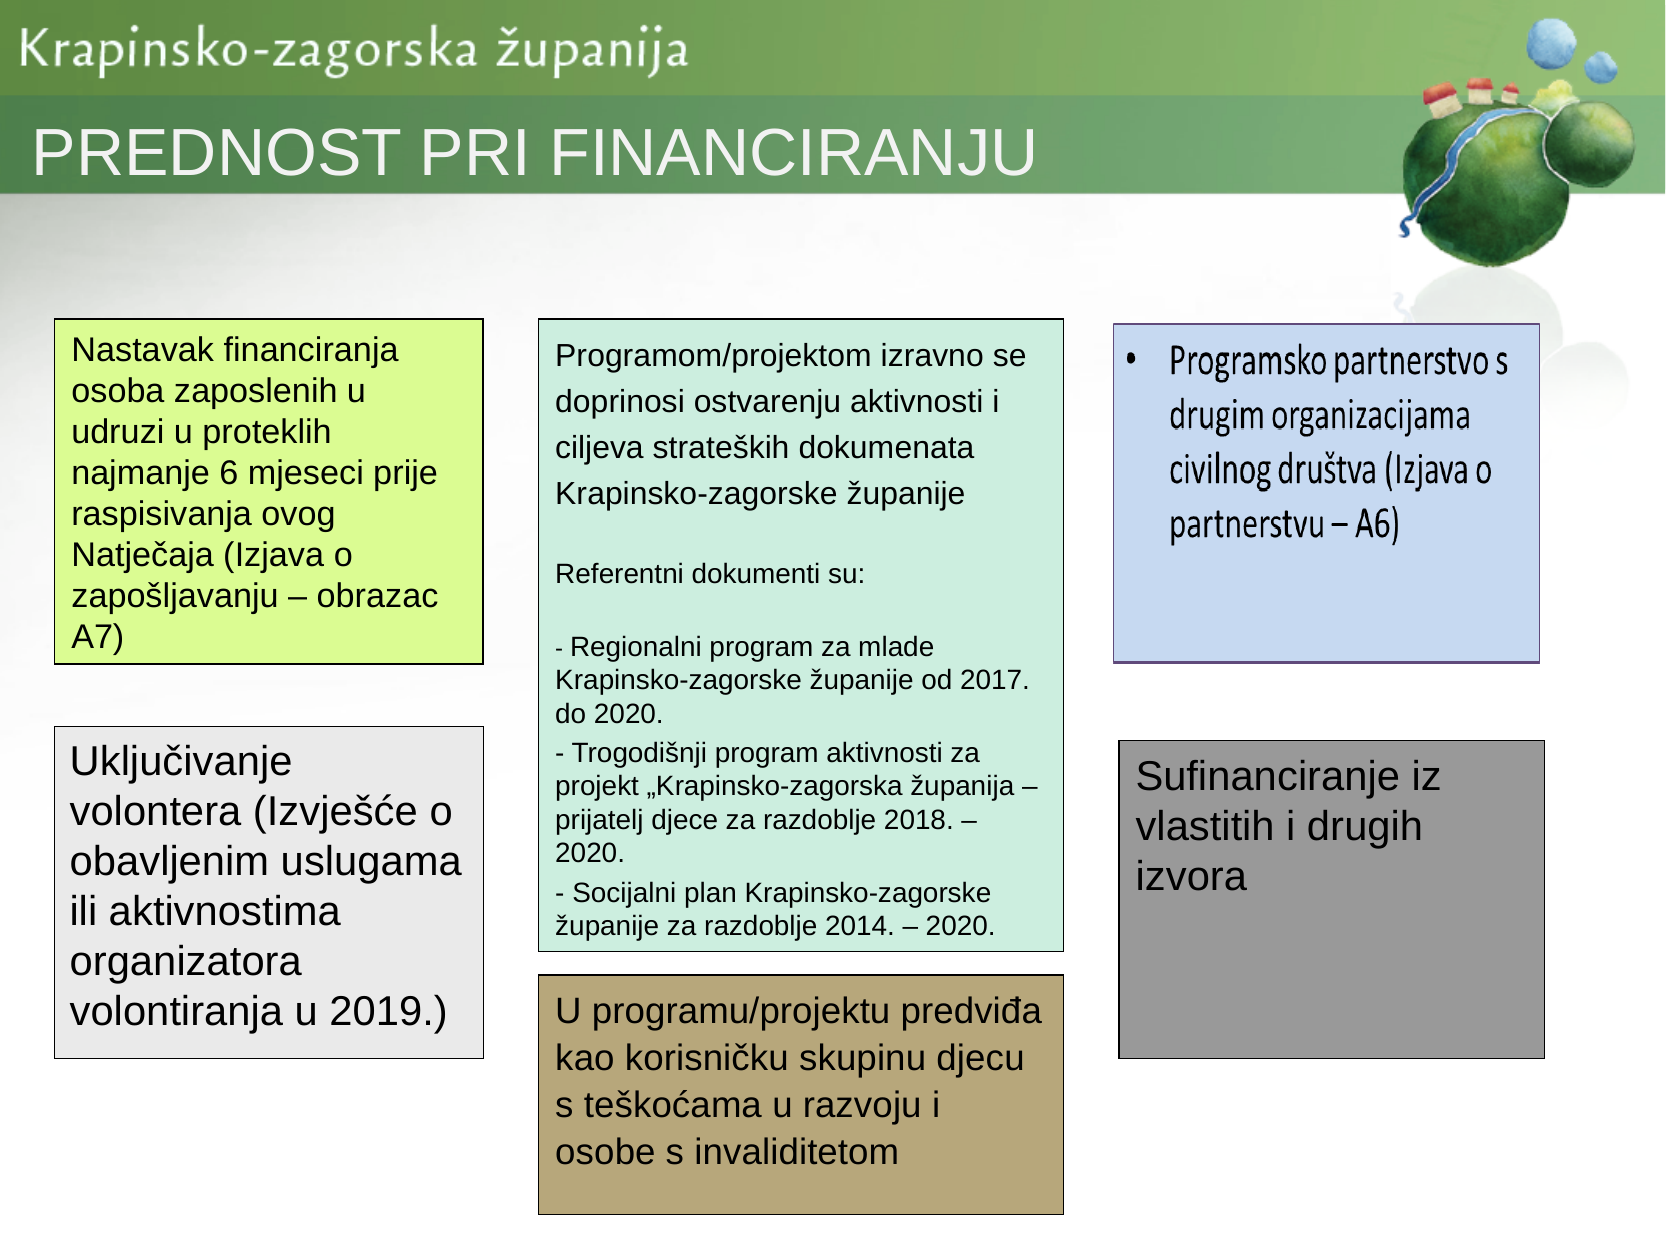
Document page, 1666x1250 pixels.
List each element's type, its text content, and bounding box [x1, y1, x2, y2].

list PREDNOST PRI FINANCIRANJU [14, 100, 1579, 1169]
text_box Programom/projektom izravno se doprinosi ostvarenju aktivnosti i ciljeva strateških dokumenata Krapinsko-zagorske županije Referentni dokumenti su: - Regionalni program za mlade Krapinsko-zagorske županije od 2017. do 2020. - Trogodišnji program aktivnosti za projekt „Krapinsko-zagorska županija – prijatelj djece za razdoblje 2018. – 2020. - Socijalni plan Krapinsko-zagorske županije za razdoblje 2014. – 2020. [538, 318, 1064, 952]
text_box Sufinanciranje iz vlastitih i drugih izvora [1119, 740, 1545, 1059]
picture [0, 0, 1666, 1250]
text_box Nastavak financiranja osoba zaposlenih u udruzi u proteklih najmanje 6 mjeseci prije raspisivanja ovog Natječaja (Izjava o zapošljavanju – obrazac A7) [54, 318, 484, 664]
text_box Uključivanje volontera (Izvješće o obavljenim uslugama ili aktivnostima organizatora volontiranja u 2019.) [54, 726, 484, 1059]
text_box U programu/projektu predviđa kao korisničku skupinu djecu s teškoćama u razvoju i osobe s invaliditetom [538, 974, 1064, 1215]
